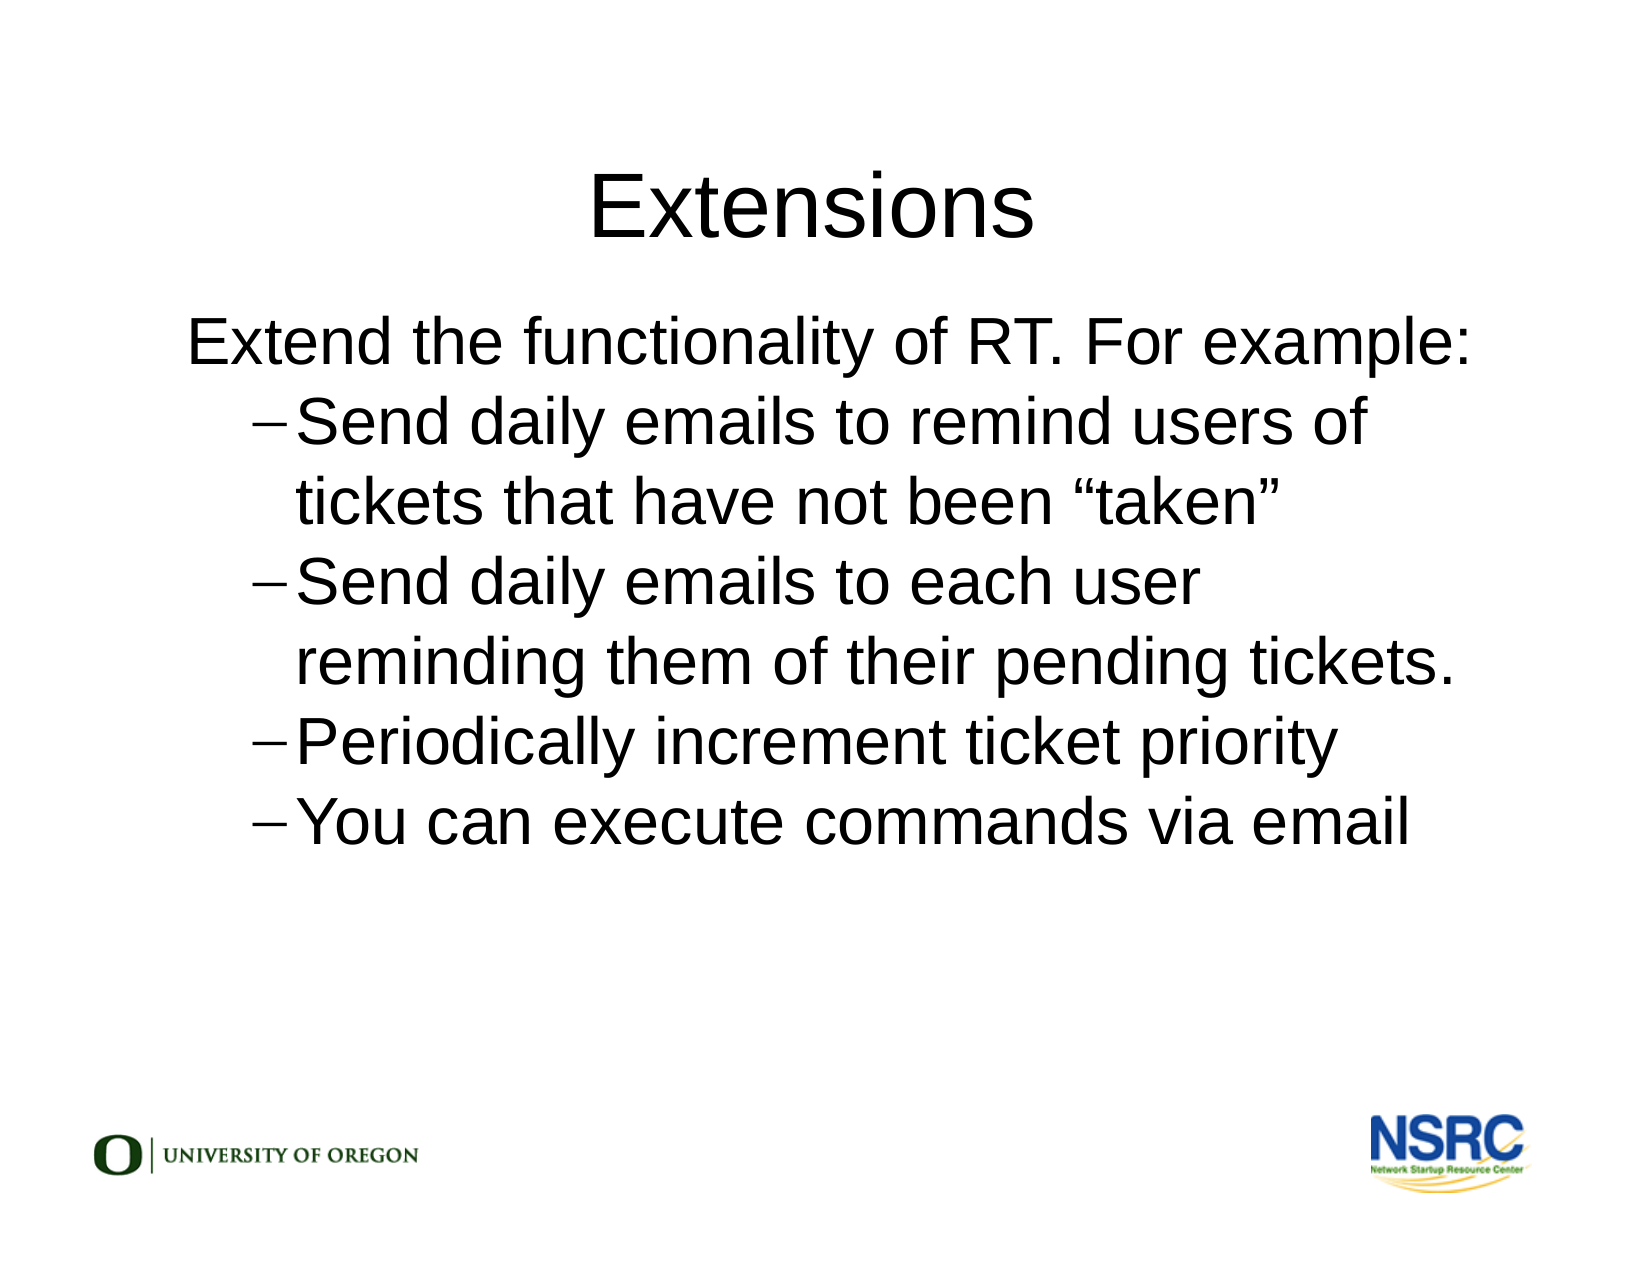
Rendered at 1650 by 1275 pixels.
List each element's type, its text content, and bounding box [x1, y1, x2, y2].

picture [92, 1133, 420, 1177]
picture [1371, 1114, 1532, 1193]
text_box Extend the functionality of RT. For example: Send daily emails to remind users of tickets that have not been “taken” Send daily emails to each user reminding them of their pending tickets. Periodically increment ticket priority You can execute commands via email [171, 290, 1515, 968]
text_box Extensions [133, 104, 1491, 298]
